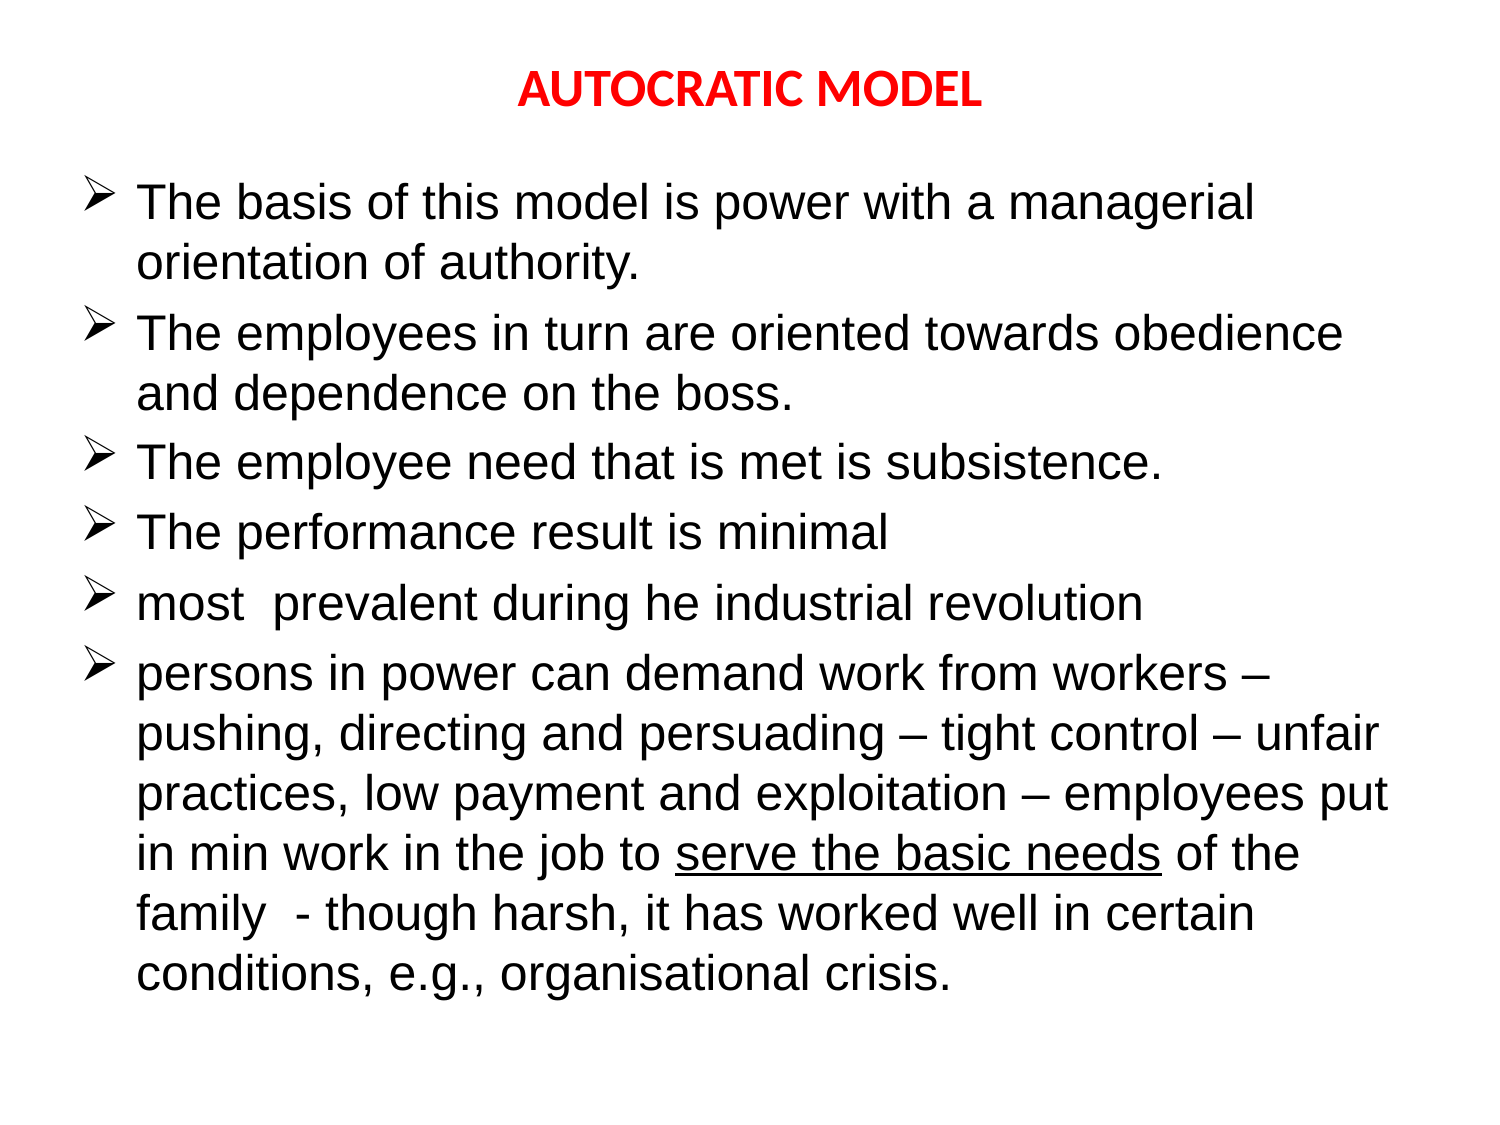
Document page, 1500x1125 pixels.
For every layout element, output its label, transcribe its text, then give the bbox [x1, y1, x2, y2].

title AUTOCRATIC MODEL [75, 45, 1425, 125]
list The basis of this model is power with a managerial orientation of authority. The employees in turn are oriented towards obedience and dependence on the boss. The employee need that is met is subsistence. The performance result is minimal most prevalent during he industrial revolution persons in power can demand work from workers – pushing, directing and persuading – tight control – unfair practices, low payment and exploitation – employees put in min work in the job to serve the basic needs of the family - though harsh, it has worked well in certain conditions, e.g., organisational crisis. [64, 162, 1424, 1125]
